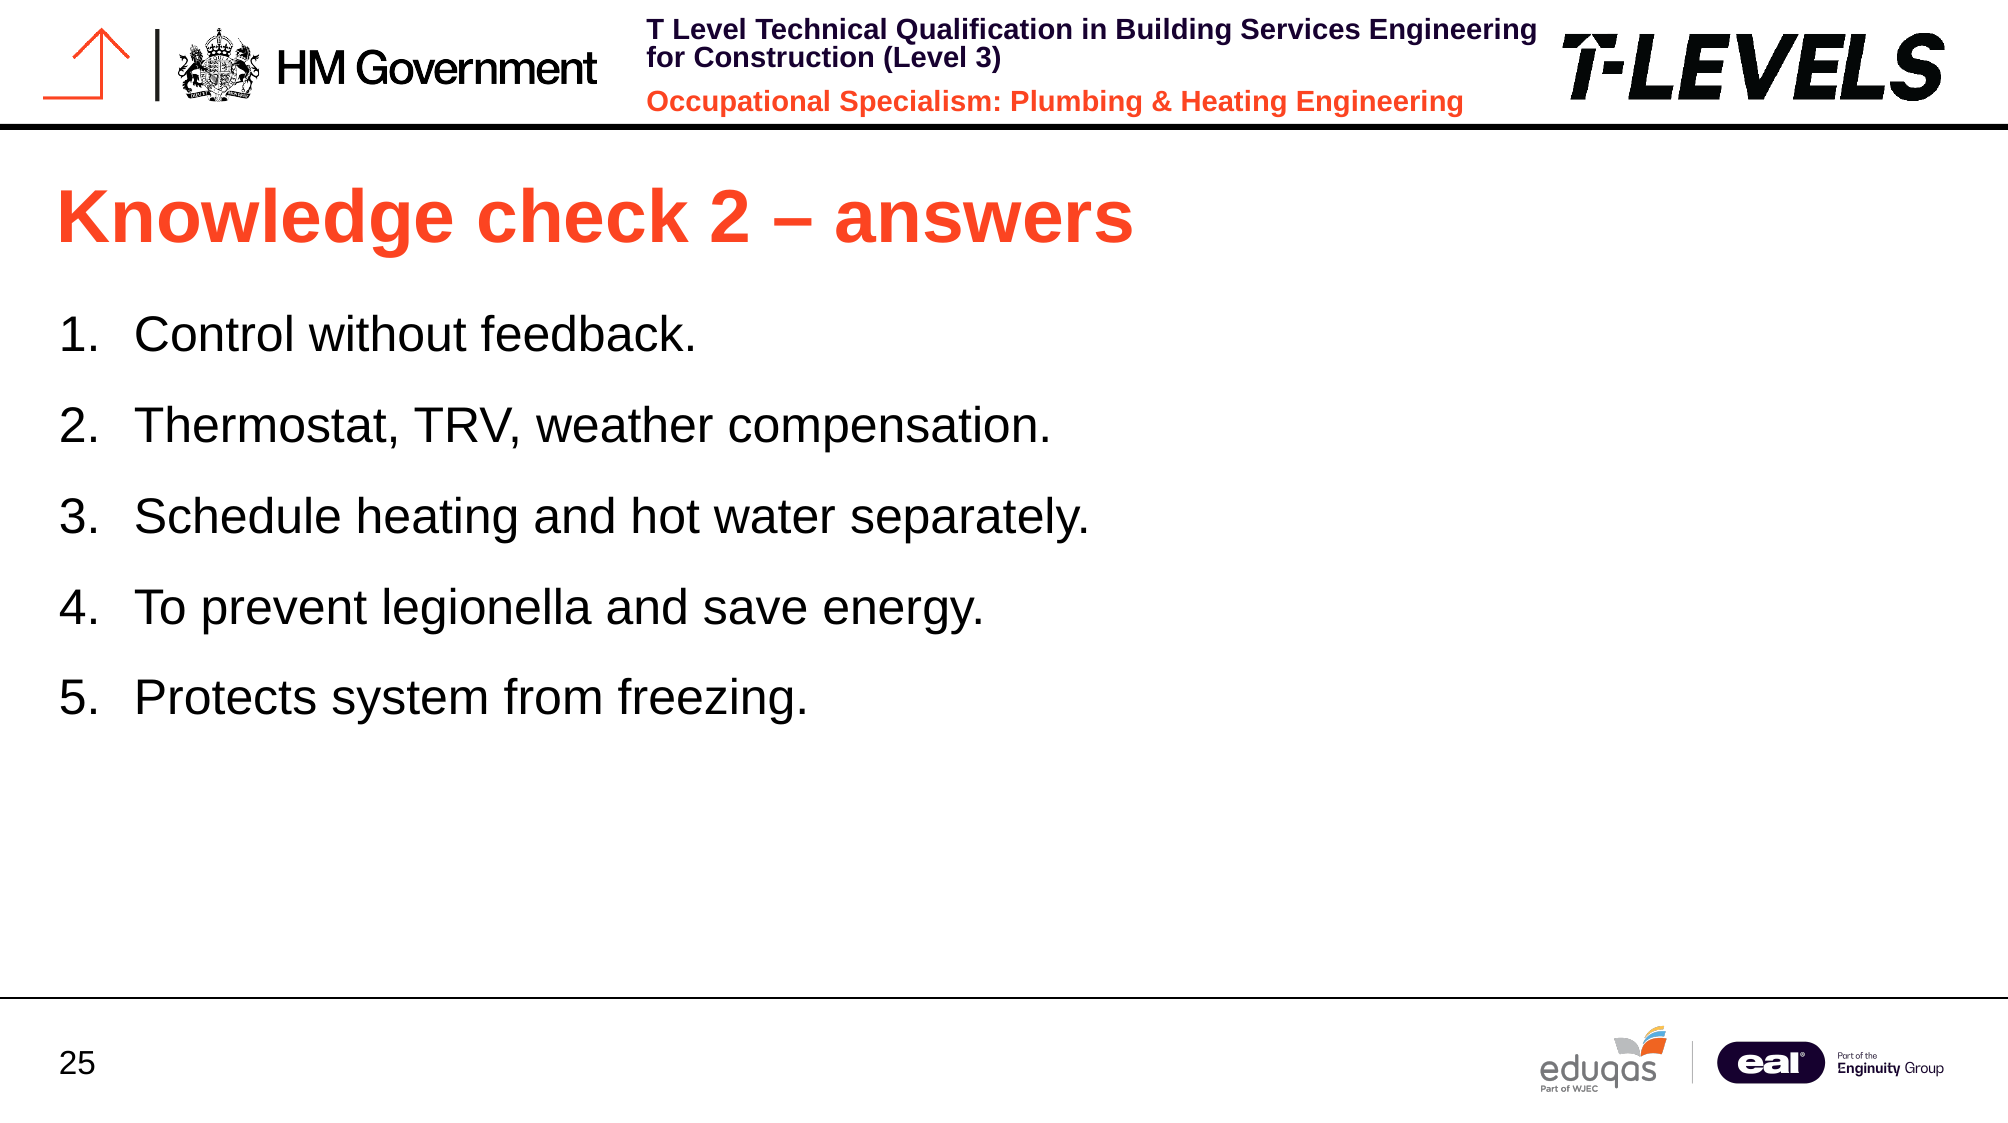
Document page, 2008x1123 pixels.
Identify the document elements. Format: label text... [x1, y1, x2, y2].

picture [1543, 25, 1964, 108]
picture [38, 27, 136, 100]
picture [155, 28, 597, 102]
title Knowledge check 2 – answers [41, 111, 1949, 314]
picture [1535, 1021, 1949, 1097]
list Control without feedback. Thermostat, TRV, weather compensation. Schedule heating and hot water separately. To prevent legionella and save energy. Protects system from freezing. [59, 295, 1595, 958]
